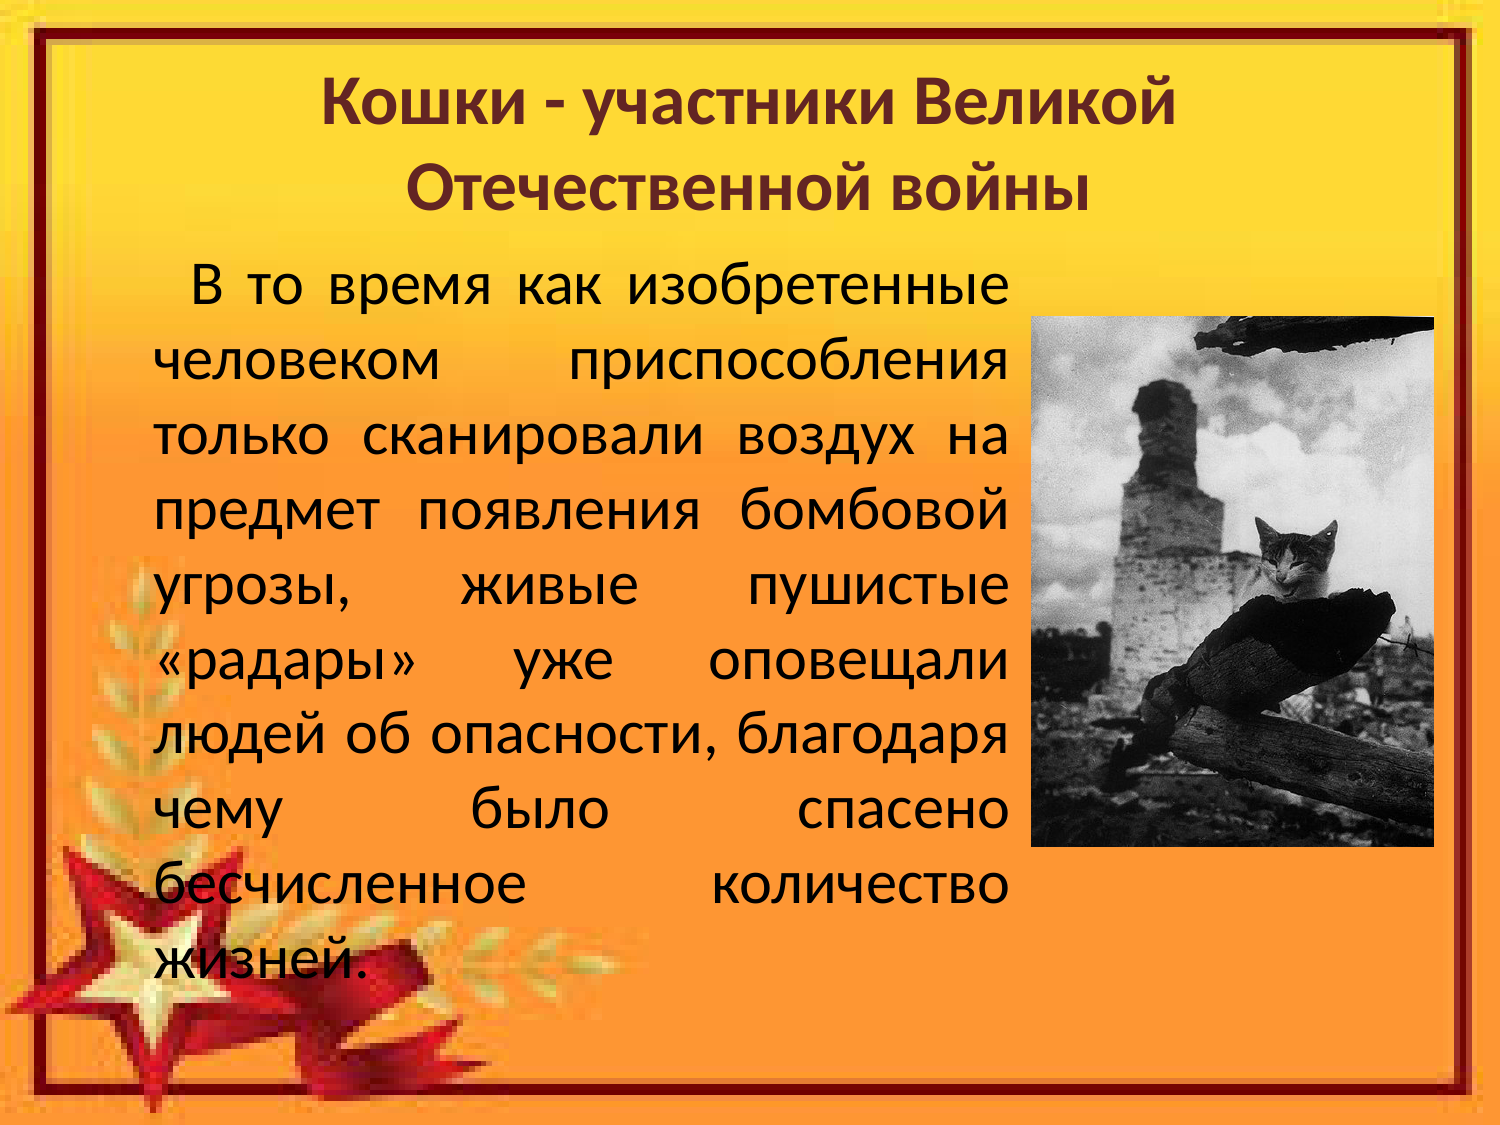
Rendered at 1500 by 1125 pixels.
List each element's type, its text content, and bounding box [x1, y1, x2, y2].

list В то время как изобретенные человеком приспособления только сканировали воздух на предмет появления бомбовой угрозы, живые пушистые «радары» уже оповещали людей об опасности, благодаря чему было спасено бесчисленное количество жизней. [81, 234, 1027, 945]
picture [0, 0, 1500, 1125]
title Кошки - участники Великой Отечественной войны [87, 44, 1426, 233]
